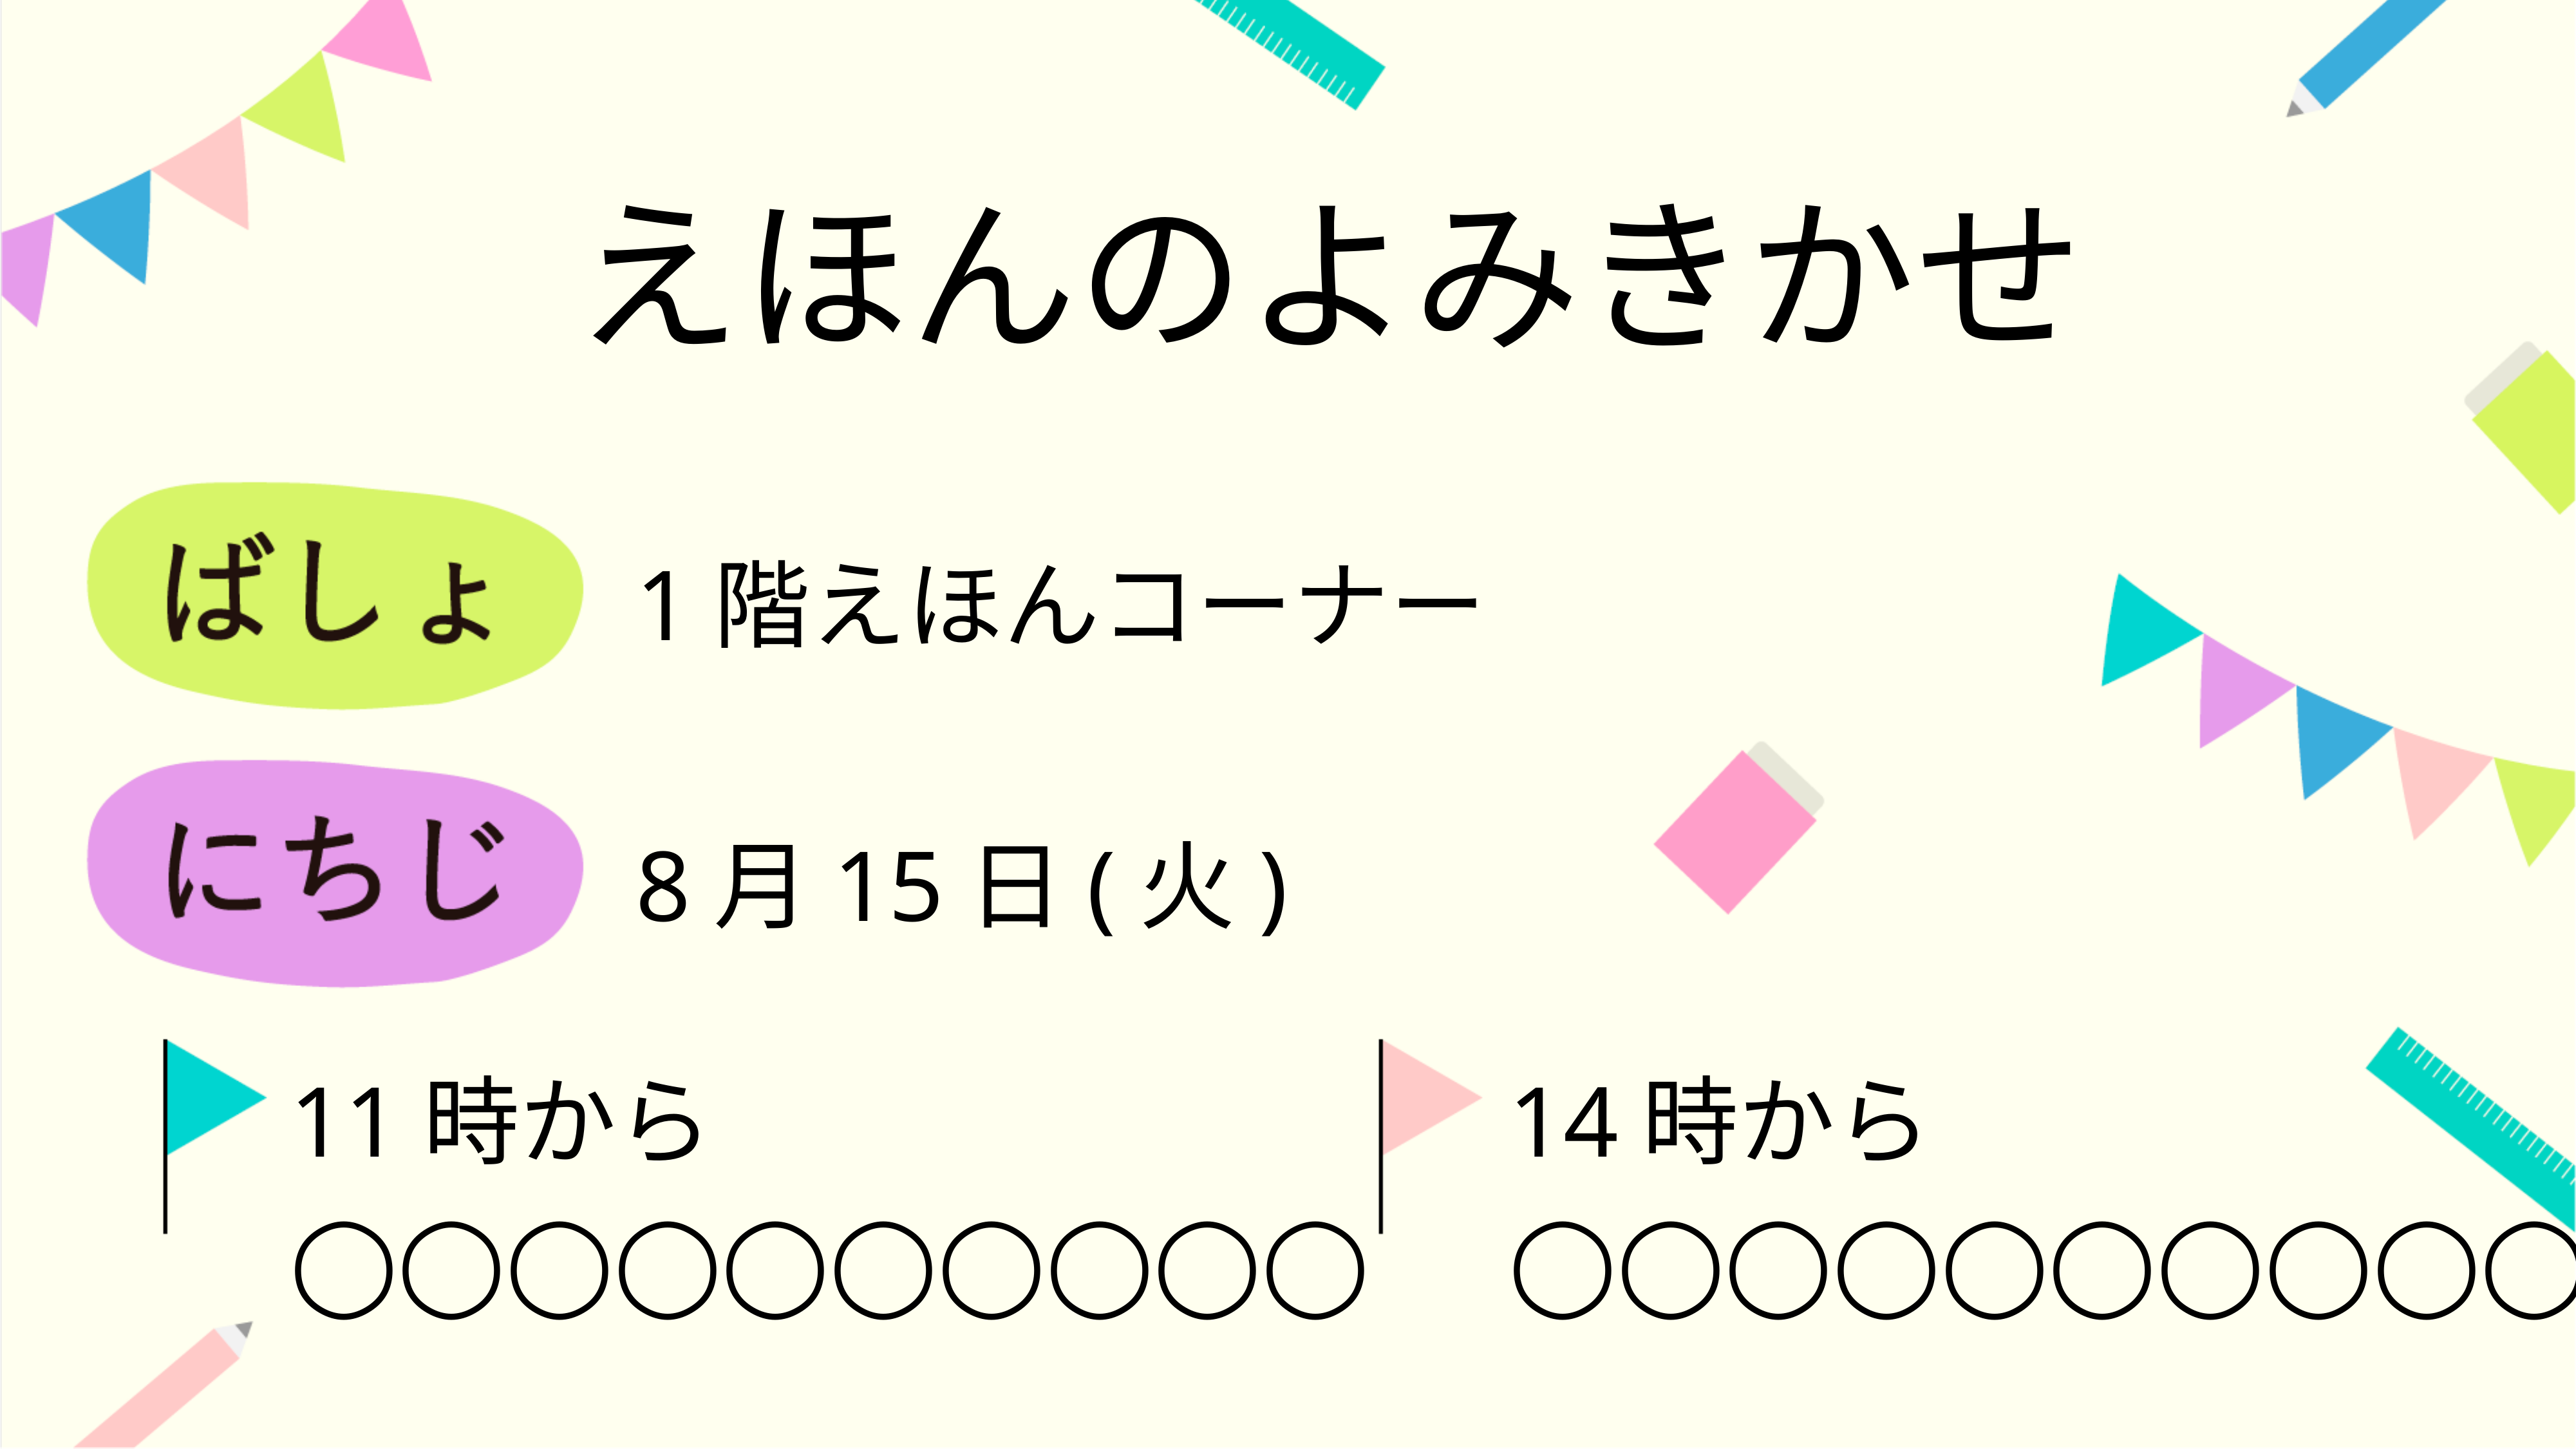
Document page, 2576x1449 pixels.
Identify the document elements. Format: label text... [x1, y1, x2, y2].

text_box 1階えほんコーナー [626, 516, 1689, 665]
text_box 8月15日(火) [626, 797, 1689, 945]
text_box 14時から ◯◯◯◯◯◯◯◯◯◯ [1499, 1032, 2576, 1321]
text_box えほんのよみきかせ [315, 165, 2344, 376]
text_box 11時から ◯◯◯◯◯◯◯◯◯◯ [280, 1032, 1403, 1321]
picture [0, 0, 2576, 1449]
